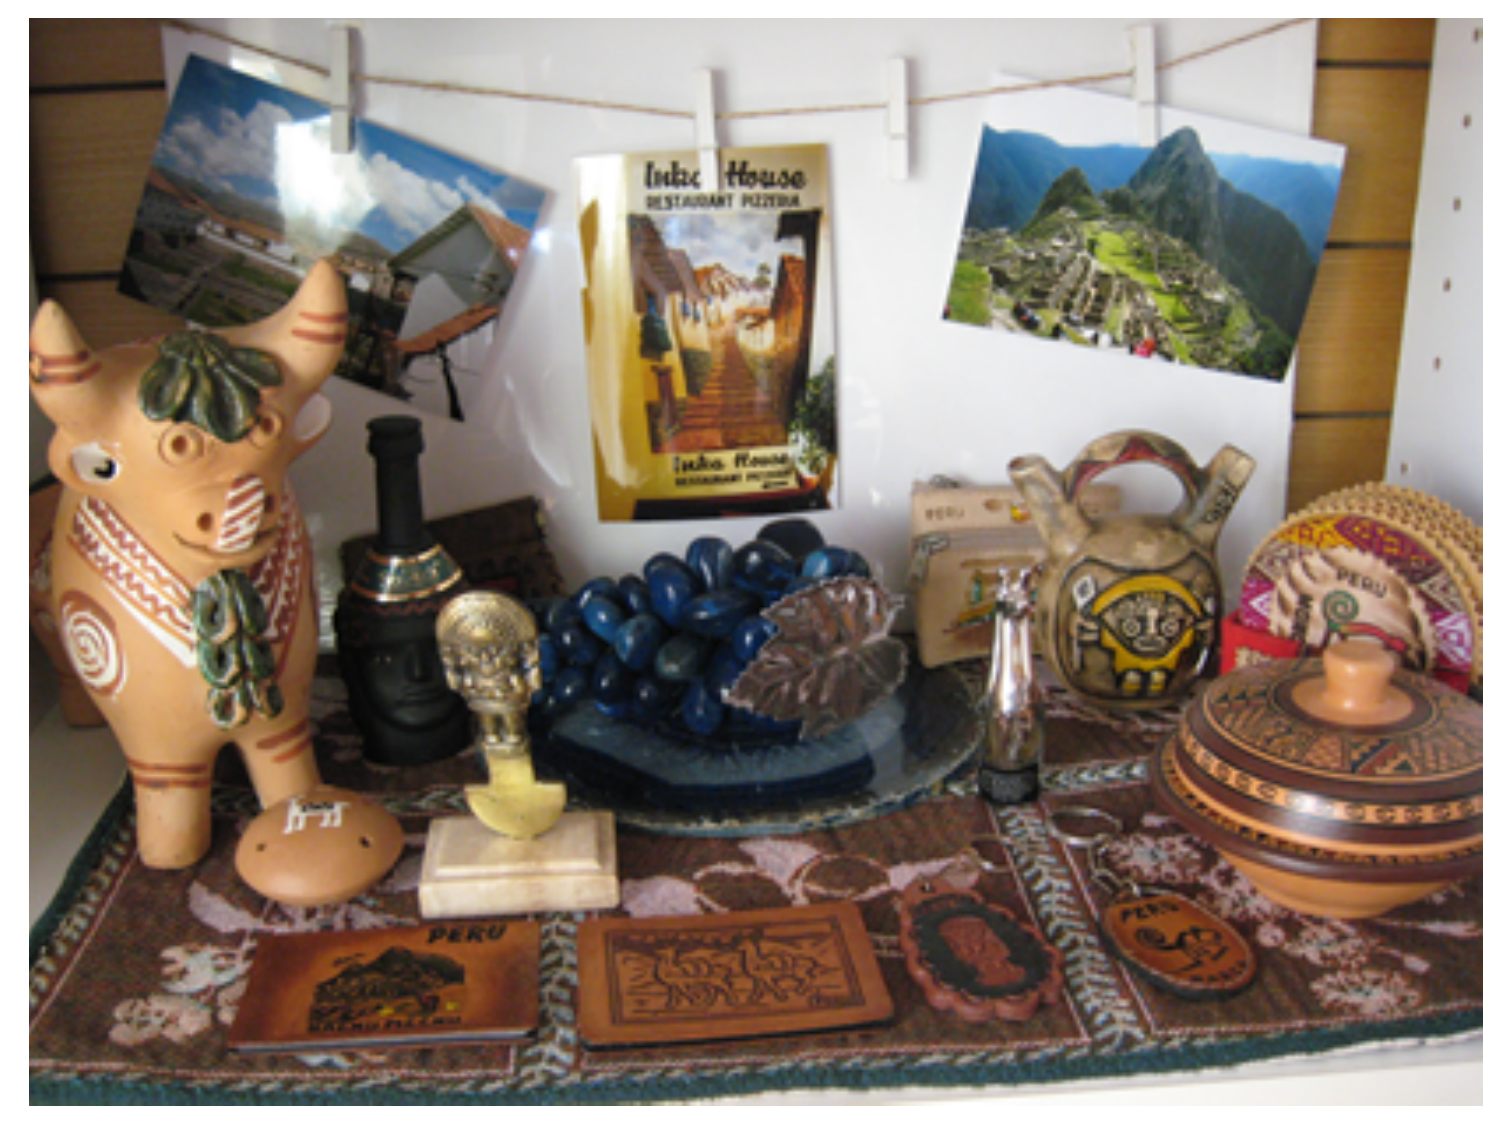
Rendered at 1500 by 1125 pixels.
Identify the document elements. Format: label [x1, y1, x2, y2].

list [29, 18, 1483, 1107]
